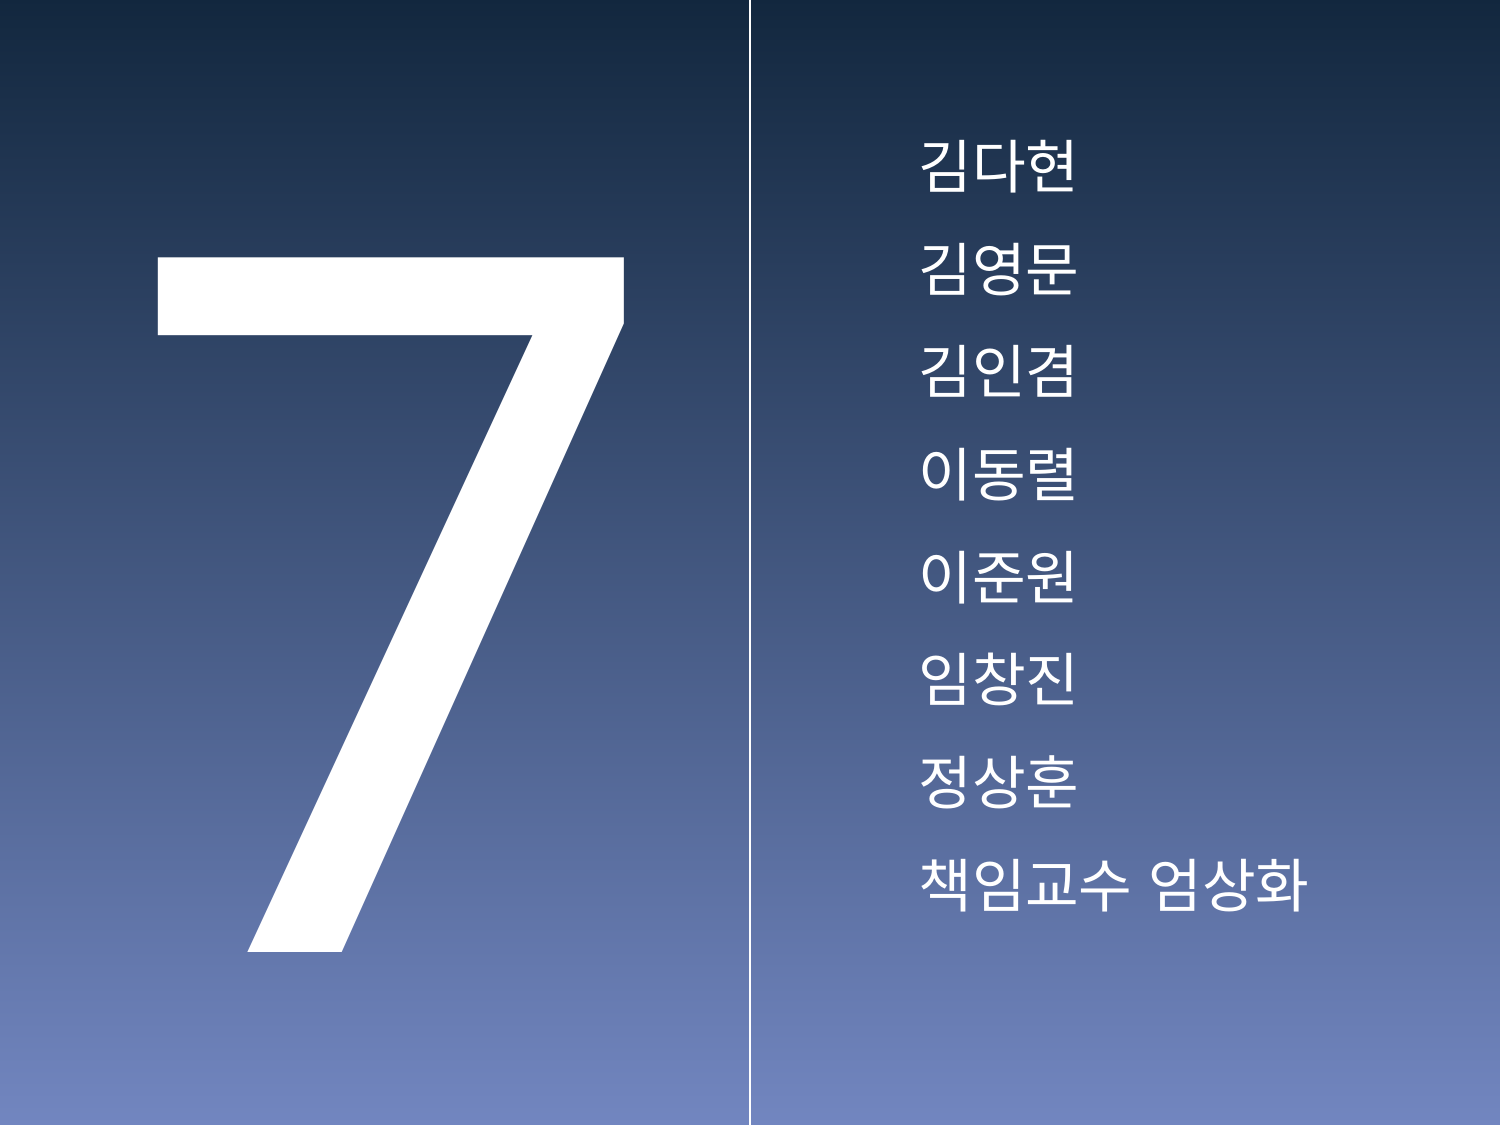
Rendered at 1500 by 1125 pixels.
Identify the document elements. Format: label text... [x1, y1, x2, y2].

text_box 7 [100, 0, 687, 1125]
list 김다현 김영문 김인겸 이동렬 이준원 임창진 정상훈 책임교수 엄상화 [903, 101, 1479, 975]
